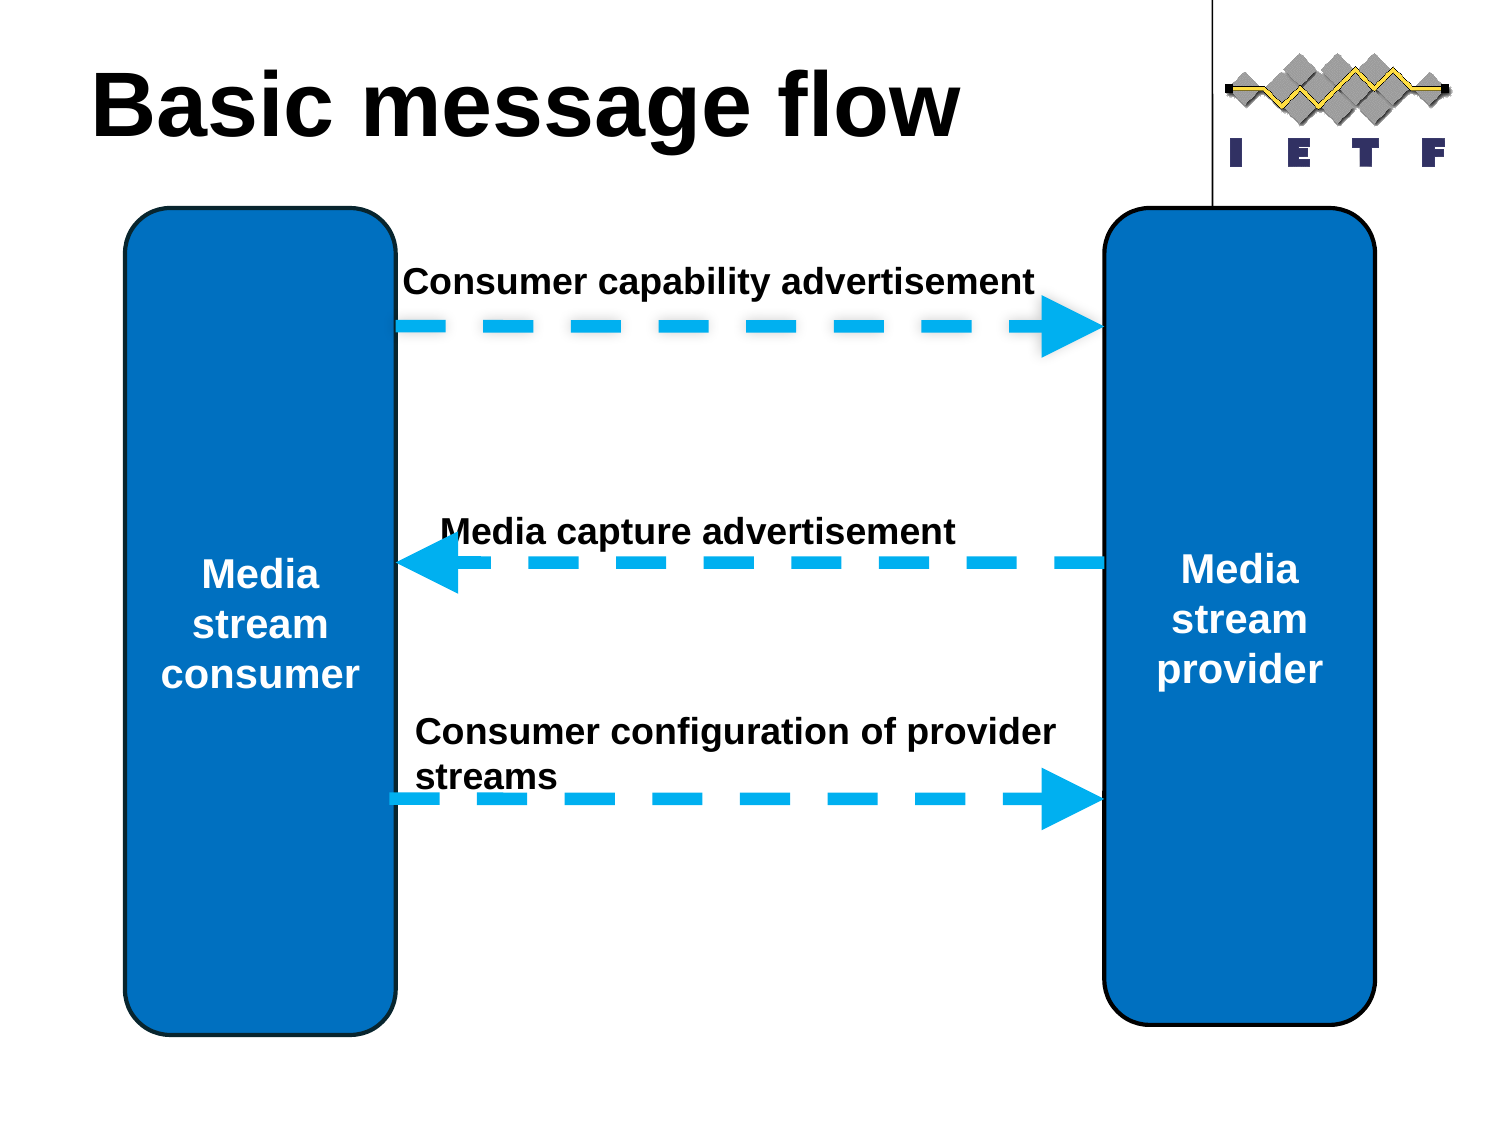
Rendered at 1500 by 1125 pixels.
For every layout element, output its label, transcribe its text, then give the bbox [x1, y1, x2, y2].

text_box Consumer configuration of provider streams [399, 699, 1121, 805]
text_box Consumer capability advertisement [387, 249, 1065, 310]
picture [1212, 37, 1463, 181]
text_box Media capture advertisement [425, 499, 1071, 560]
title Basic message flow [74, 19, 1201, 163]
text_box Media stream provider [1102, 205, 1378, 1027]
text_box Media stream consumer [122, 205, 398, 1038]
